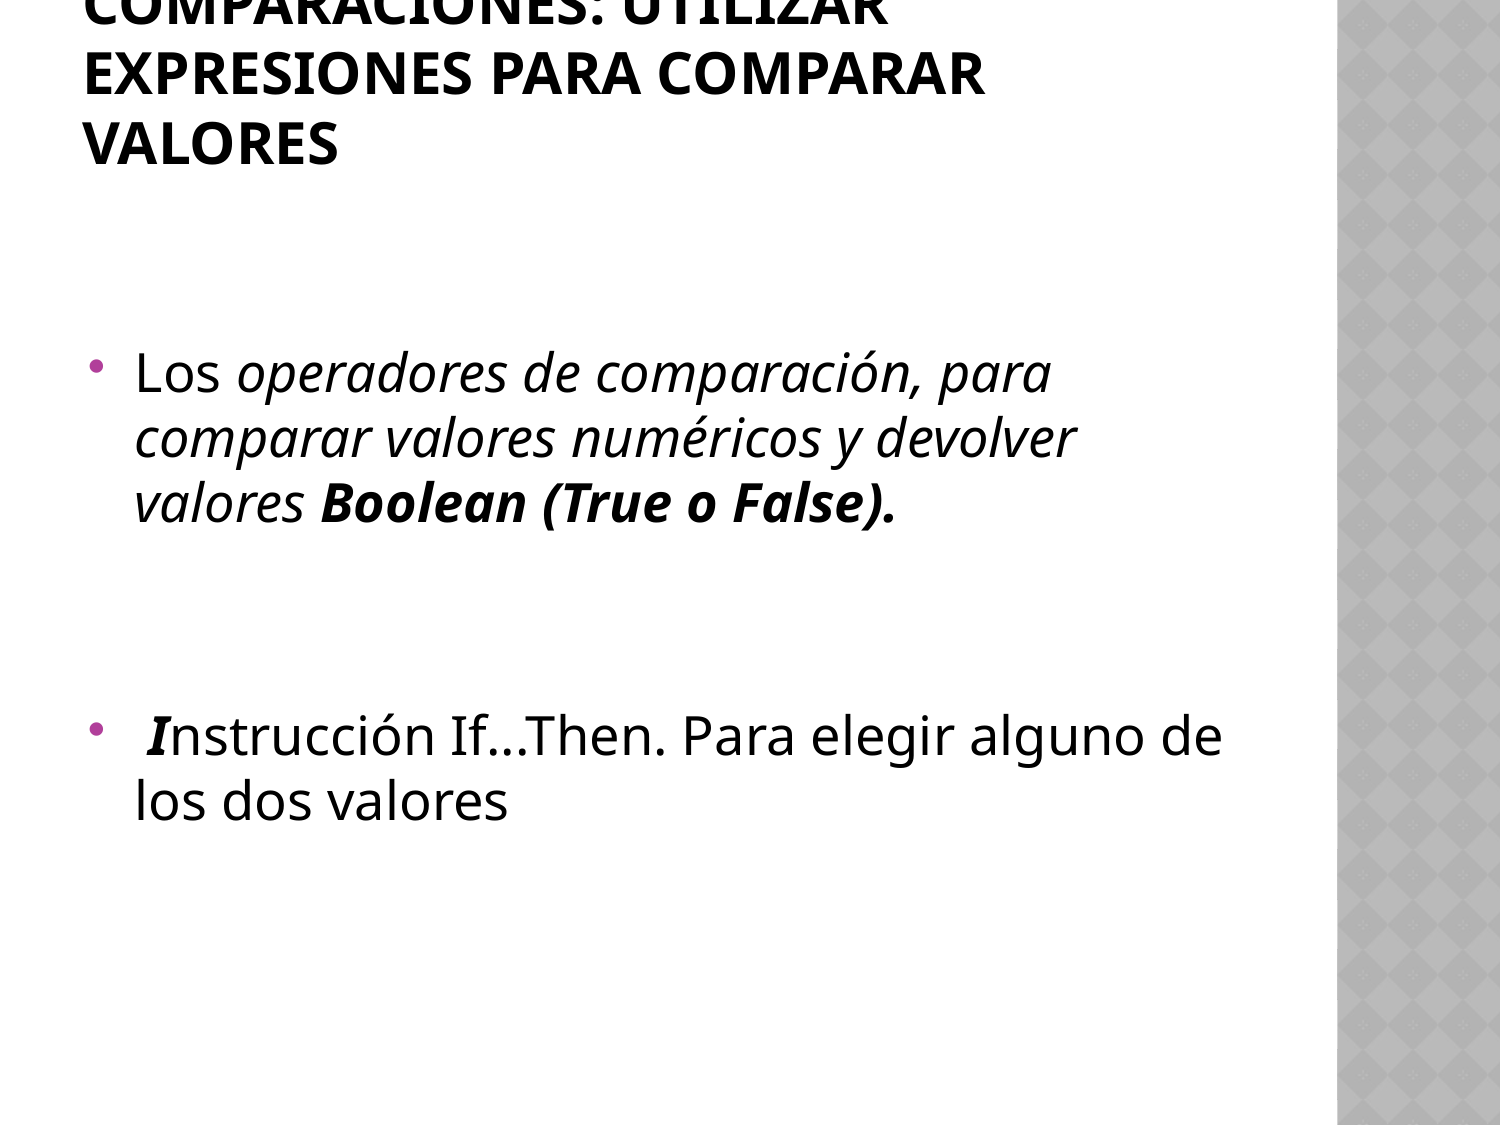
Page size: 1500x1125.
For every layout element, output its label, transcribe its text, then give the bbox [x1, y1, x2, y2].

list Los operadores de comparación, para comparar valores numéricos y devolver valores Boolean (True o False). Instrucción If...Then. Para elegir alguno de los dos valores [75, 175, 1263, 856]
title Comparaciones: Utilizar expresiones para comparar valores [75, 52, 1263, 175]
